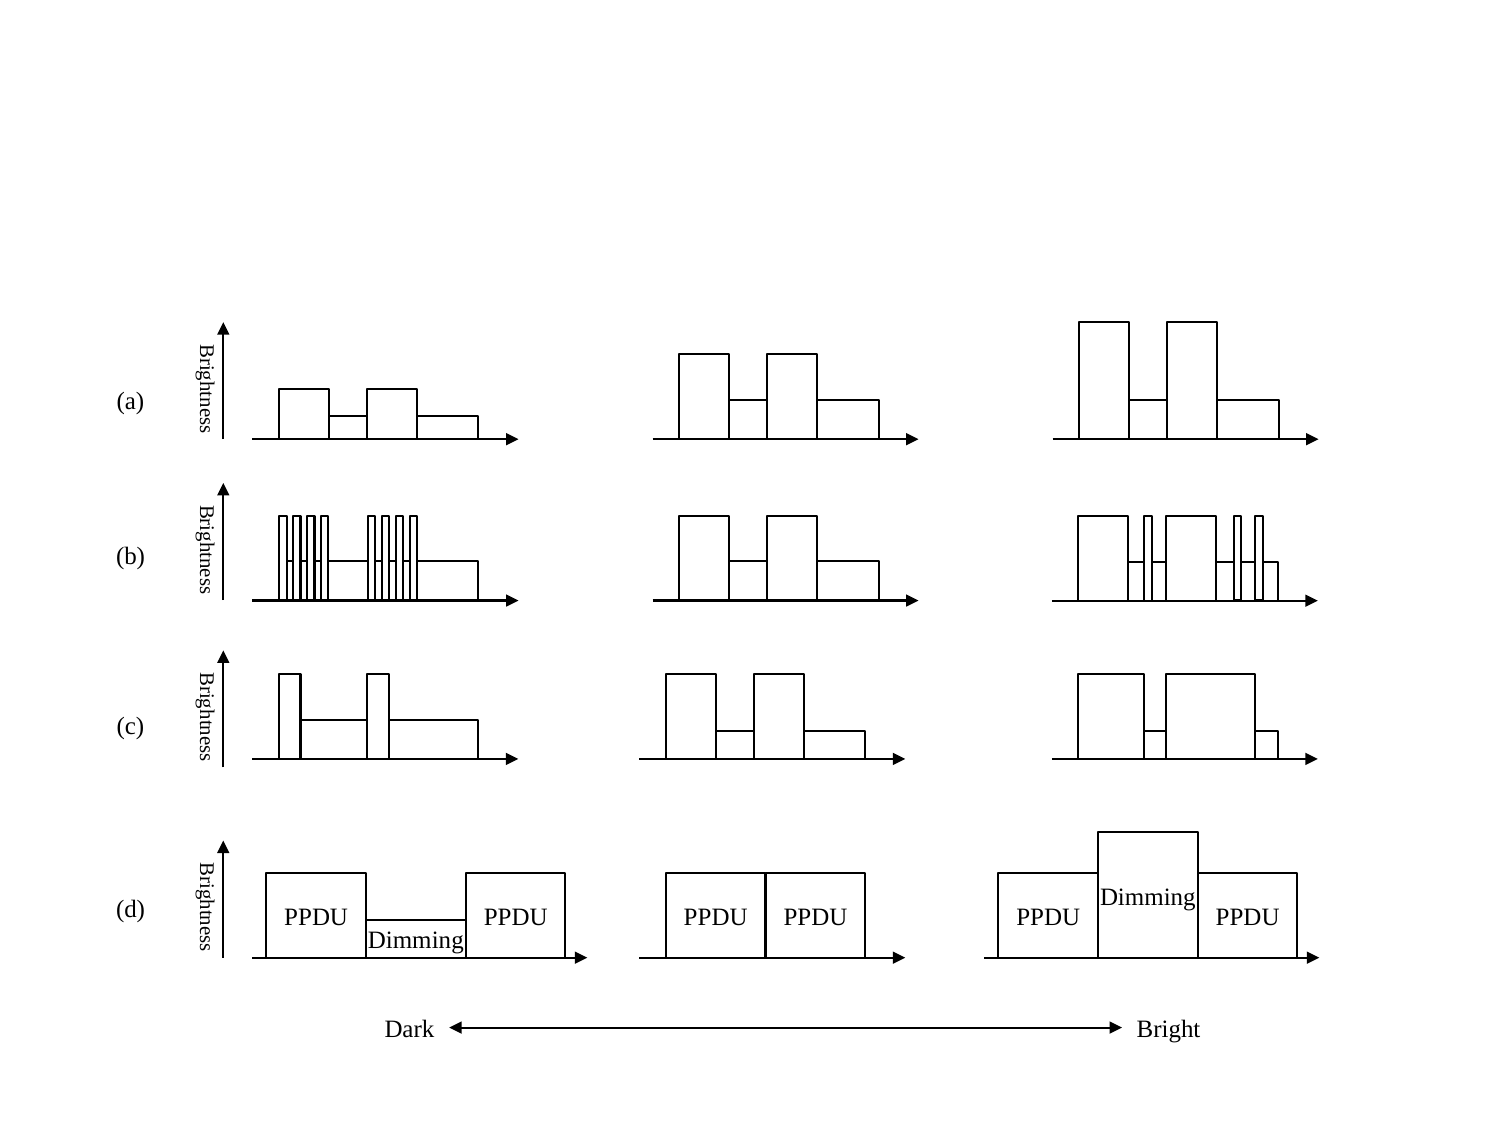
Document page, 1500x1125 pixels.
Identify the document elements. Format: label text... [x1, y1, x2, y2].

text_box (b) [101, 532, 160, 578]
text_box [187, 482, 1318, 610]
text_box (d) [101, 884, 160, 930]
text_box Dark [369, 1005, 450, 1050]
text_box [187, 650, 1318, 778]
text_box (c) [101, 701, 160, 747]
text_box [187, 832, 1320, 968]
text_box (a) [101, 377, 160, 423]
text_box Bright [1121, 1005, 1216, 1050]
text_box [187, 322, 1319, 449]
